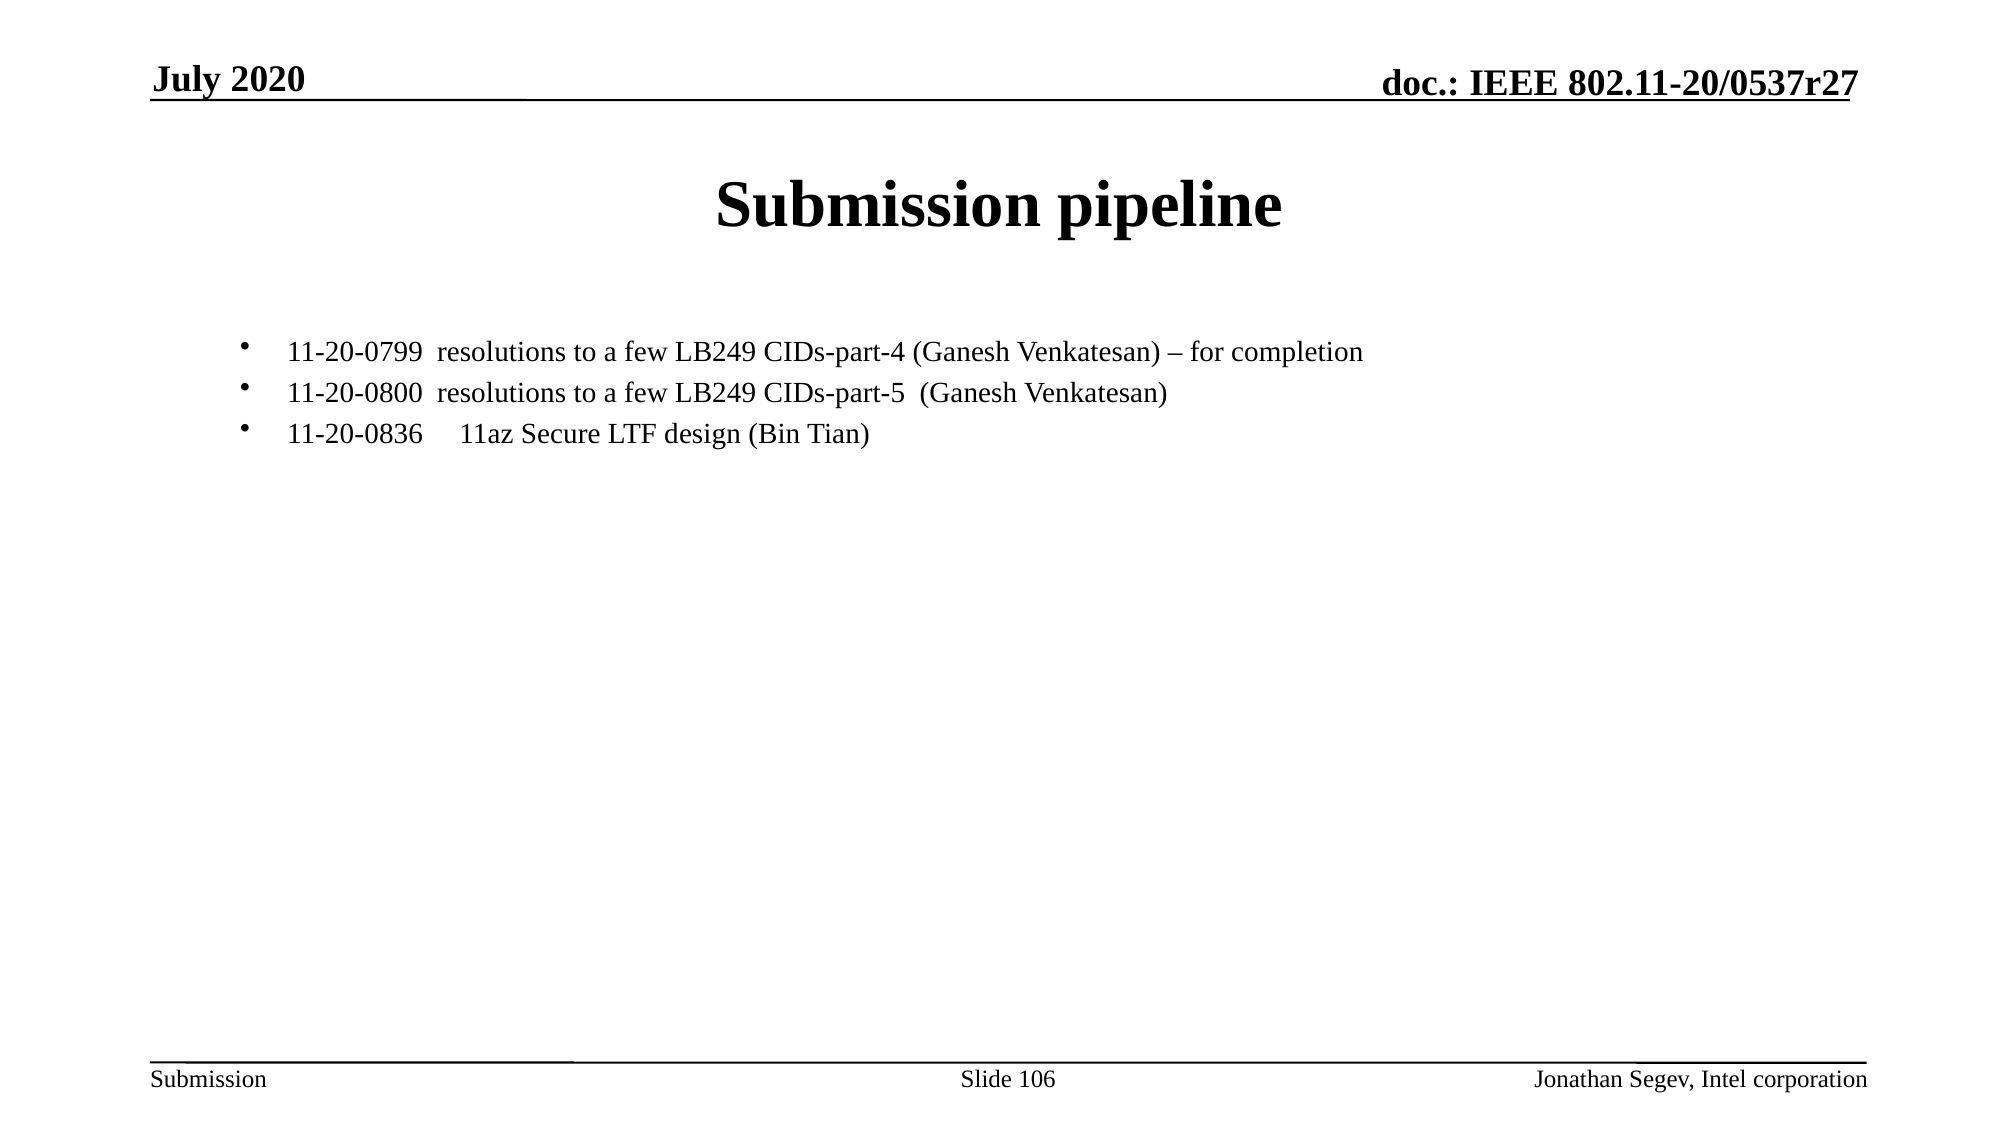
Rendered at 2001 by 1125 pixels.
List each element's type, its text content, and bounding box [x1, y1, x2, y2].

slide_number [152, 54, 563, 100]
list 11-20-0799 resolutions to a few LB249 CIDs-part-4 (Ganesh Venkatesan) – for completion 11-20-0800 resolutions to a few LB249 CIDs-part-5 (Ganesh Venkatesan) 11-20-0836 11az Secure LTF design (Bin Tian) [149, 324, 1850, 1000]
title Submission pipeline [149, 112, 1850, 288]
slide_number Slide 106 [950, 1061, 1067, 1123]
footer Jonathan Segev, Intel corporation [1171, 1061, 1869, 1093]
